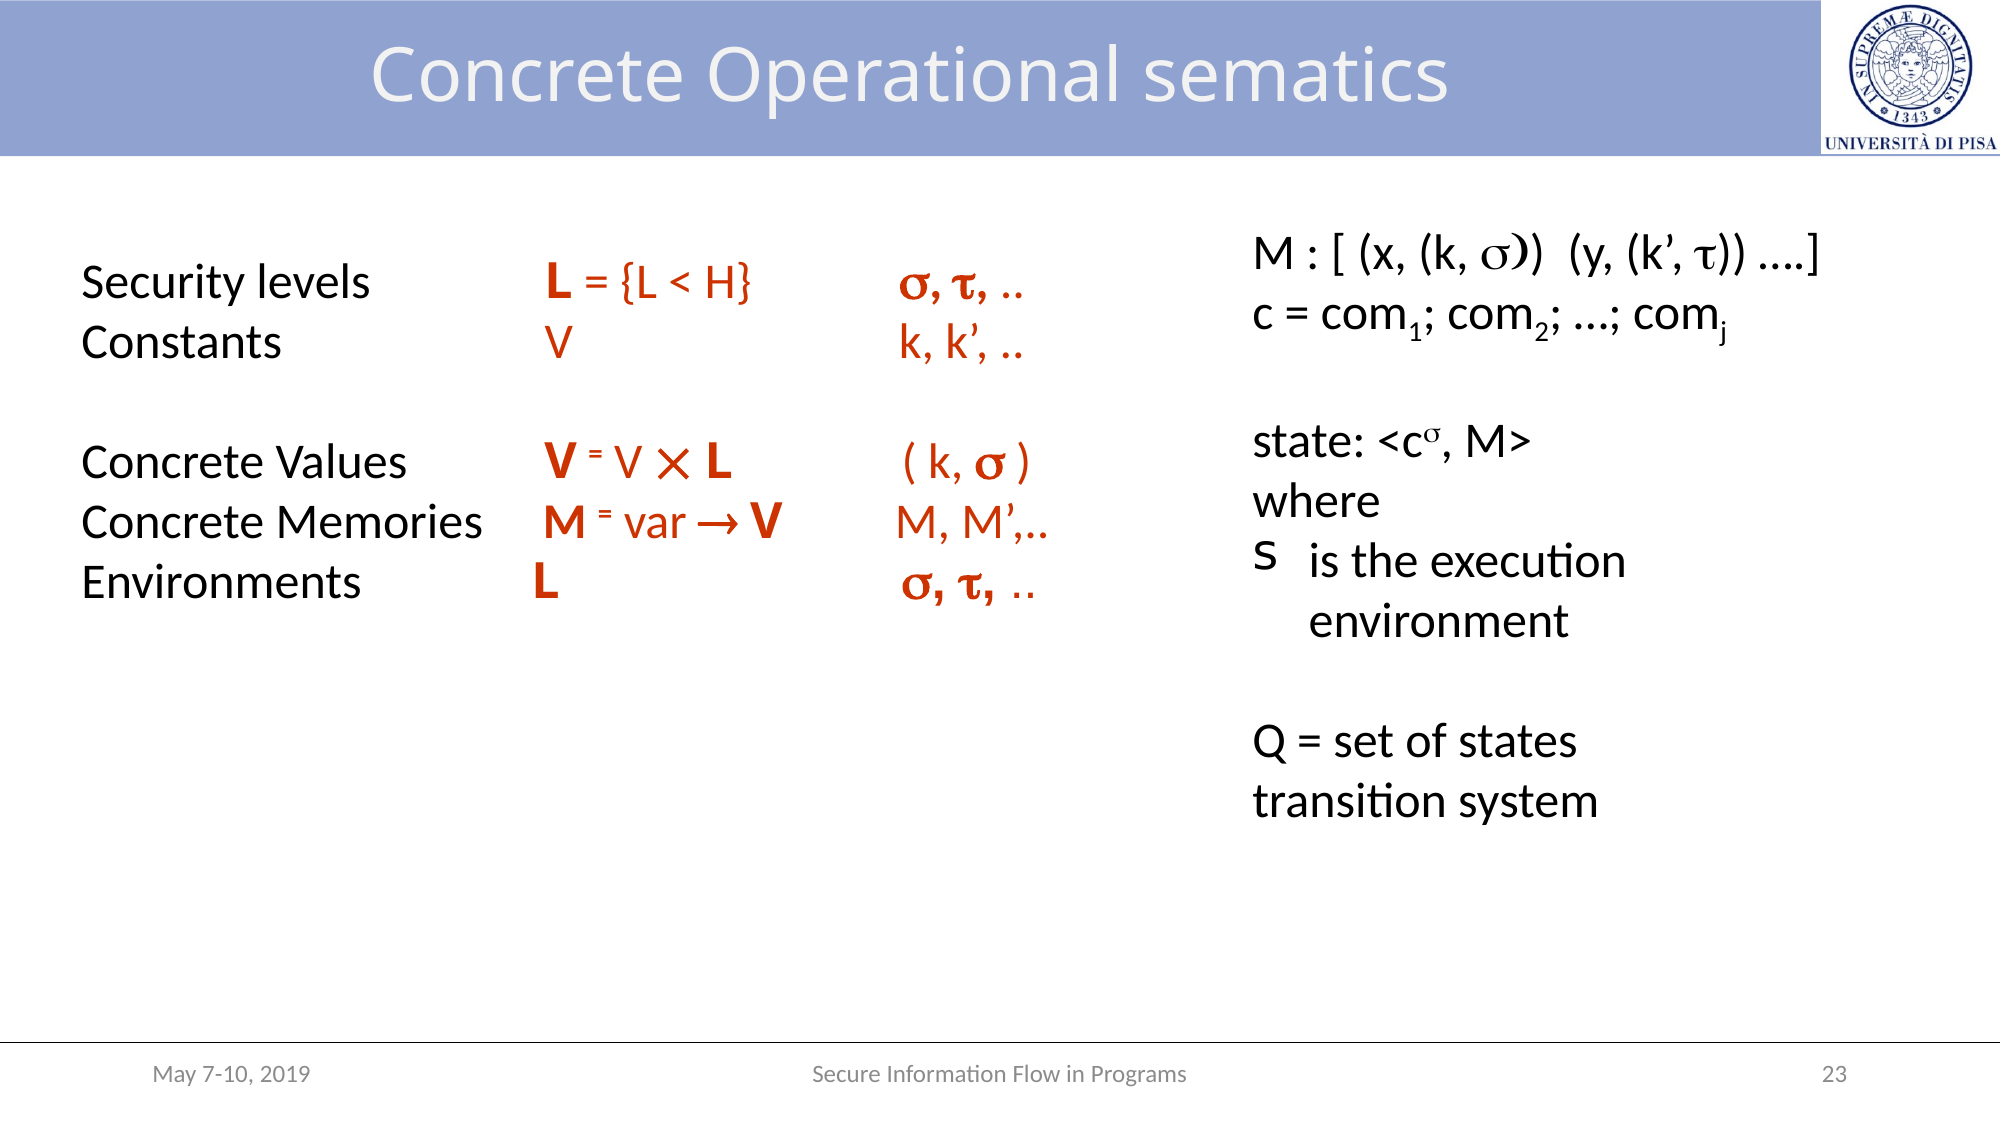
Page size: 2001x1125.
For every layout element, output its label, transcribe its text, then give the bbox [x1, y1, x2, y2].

title Concrete Operational sematics [0, 0, 1822, 154]
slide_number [137, 1042, 588, 1103]
text_box Security levels L = {L < H} , , .. Constants V k, k’, .. Concrete Values V = V  L ( k,  ) Concrete Memories M = var  V M, M’,.. Environments L , , .. [66, 240, 1131, 676]
footer Secure Information Flow in Programs [662, 1042, 1338, 1103]
text_box [1328, 795, 1931, 870]
slide_number 23 [1412, 1042, 1863, 1103]
picture [1822, 0, 2000, 154]
